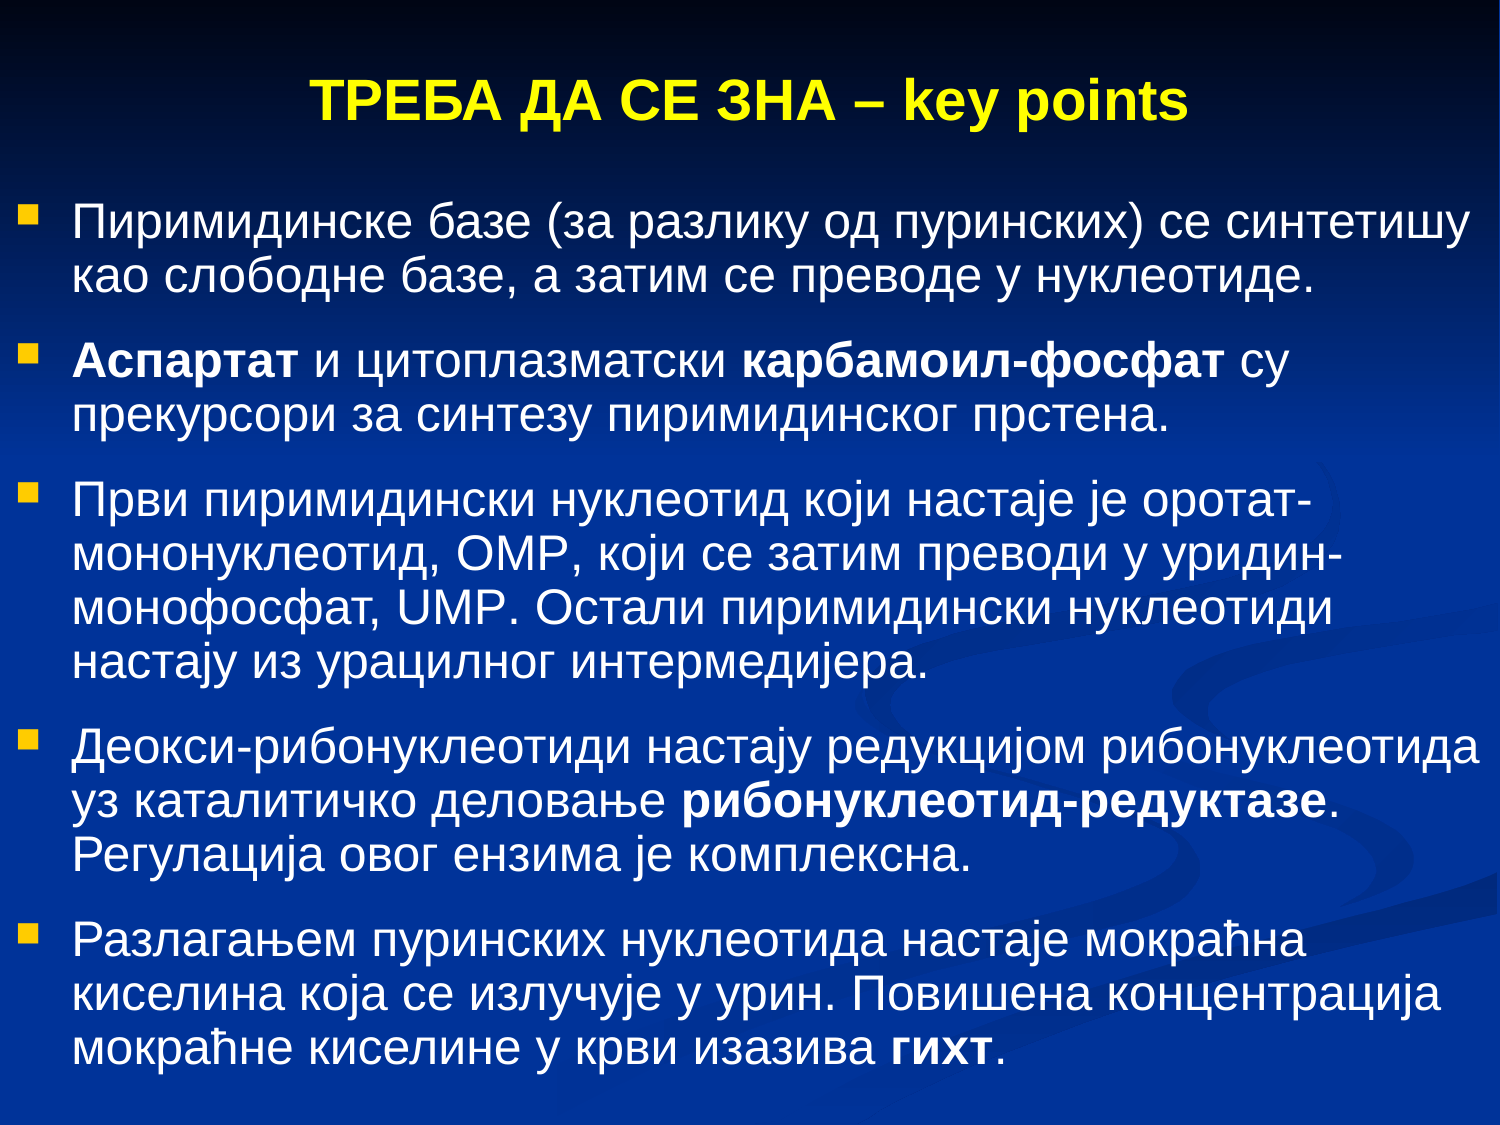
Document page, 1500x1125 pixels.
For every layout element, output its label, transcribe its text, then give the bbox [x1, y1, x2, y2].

list Пиримидинске базе (за разлику од пуринских) се синтетишу као слободне базе, а затим се преводе у нуклеотиде. Аспартат и цитоплазматски карбамоил-фосфат су прекурсори за синтезу пиримидинског прстена. Први пиримидински нуклеотид који настаје је оротат-мононуклеотид, OMP, који се затим преводи у уридин-монофосфат, UMP. Остали пиримидински нуклеотиди настају из урацилног интермедијера. Деокси-рибонуклеотиди настају редукцијом рибонуклеотида уз каталитичко деловање рибонуклеотид-редуктазе. Регулација овог ензима је комплексна. Разлагањем пуринских нуклеотида настаје мокраћна киселина која се излучује у урин. Повишена концентрација мокраћне киселине у крви изазива гихт. [0, 187, 1500, 1125]
text_box ТРЕБА ДА СЕ ЗНА – key points [74, 45, 1425, 150]
